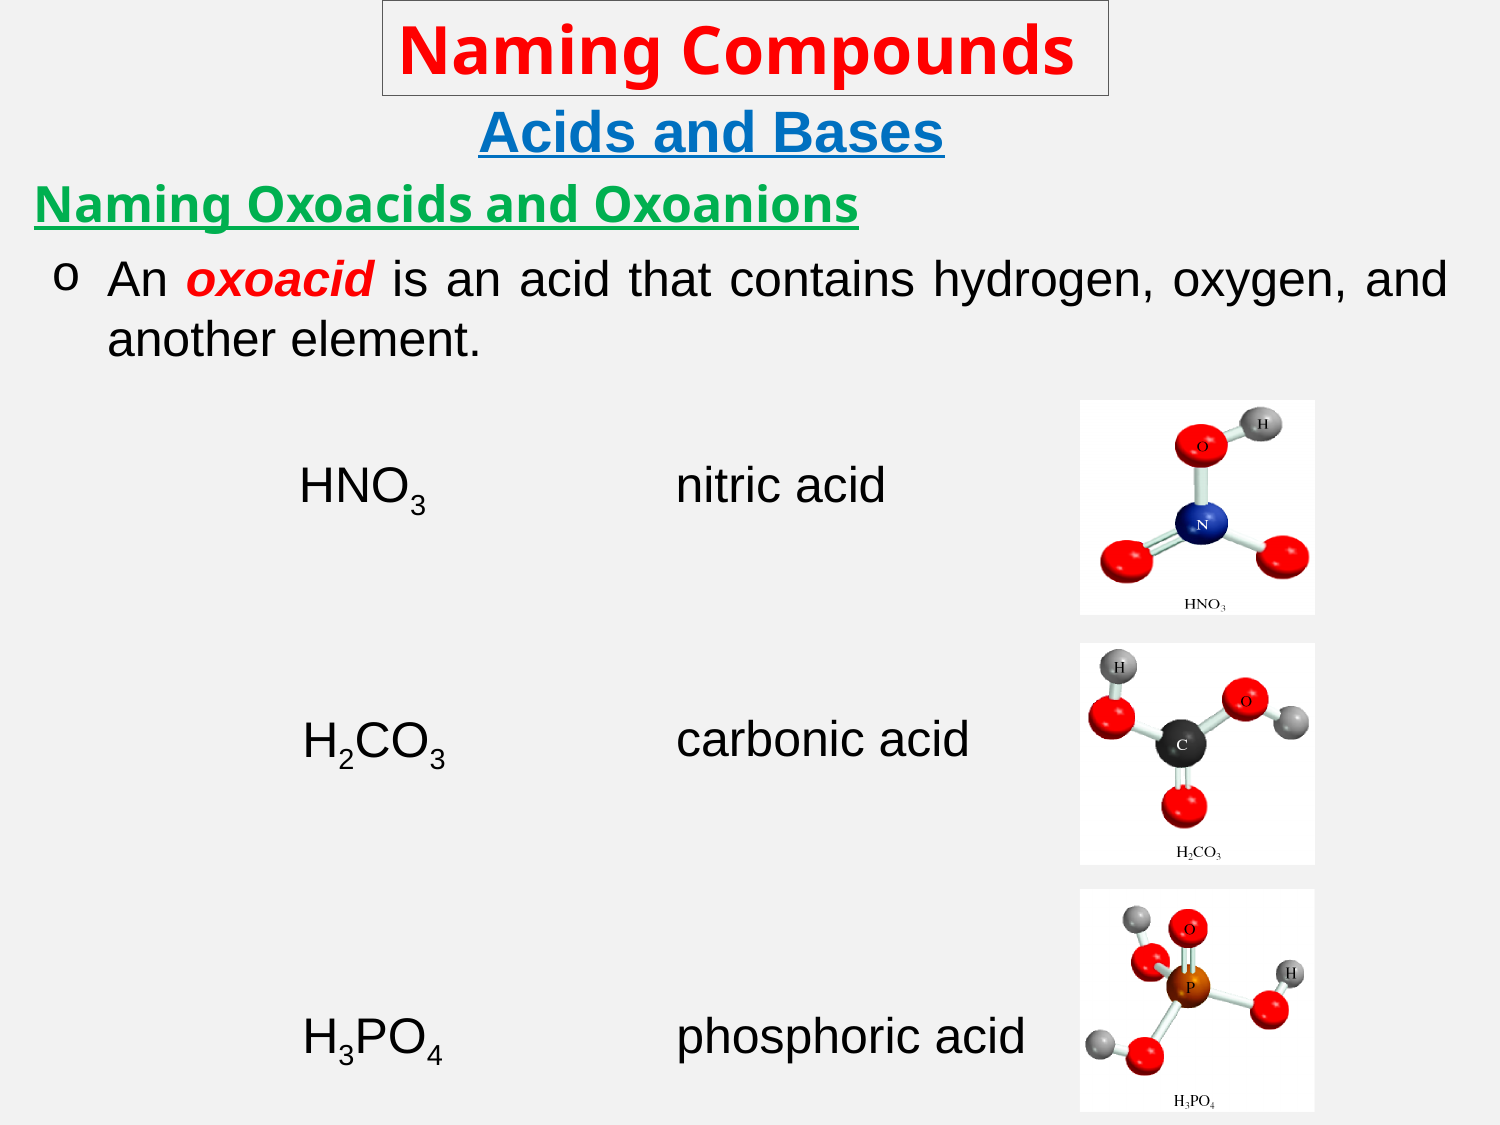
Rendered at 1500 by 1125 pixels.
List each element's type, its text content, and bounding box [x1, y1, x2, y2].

text_box Naming Oxoacids and Oxoanions [18, 164, 874, 240]
picture [1079, 643, 1315, 865]
text_box An oxoacid is an acid that contains hydrogen, oxygen, and another element. [36, 239, 1465, 375]
picture [1079, 400, 1315, 615]
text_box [284, 995, 1044, 1072]
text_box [284, 699, 988, 776]
picture [1079, 889, 1315, 1112]
text_box Naming Compounds [382, 0, 1109, 96]
text_box Acids and Bases [463, 86, 961, 171]
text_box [284, 445, 903, 522]
